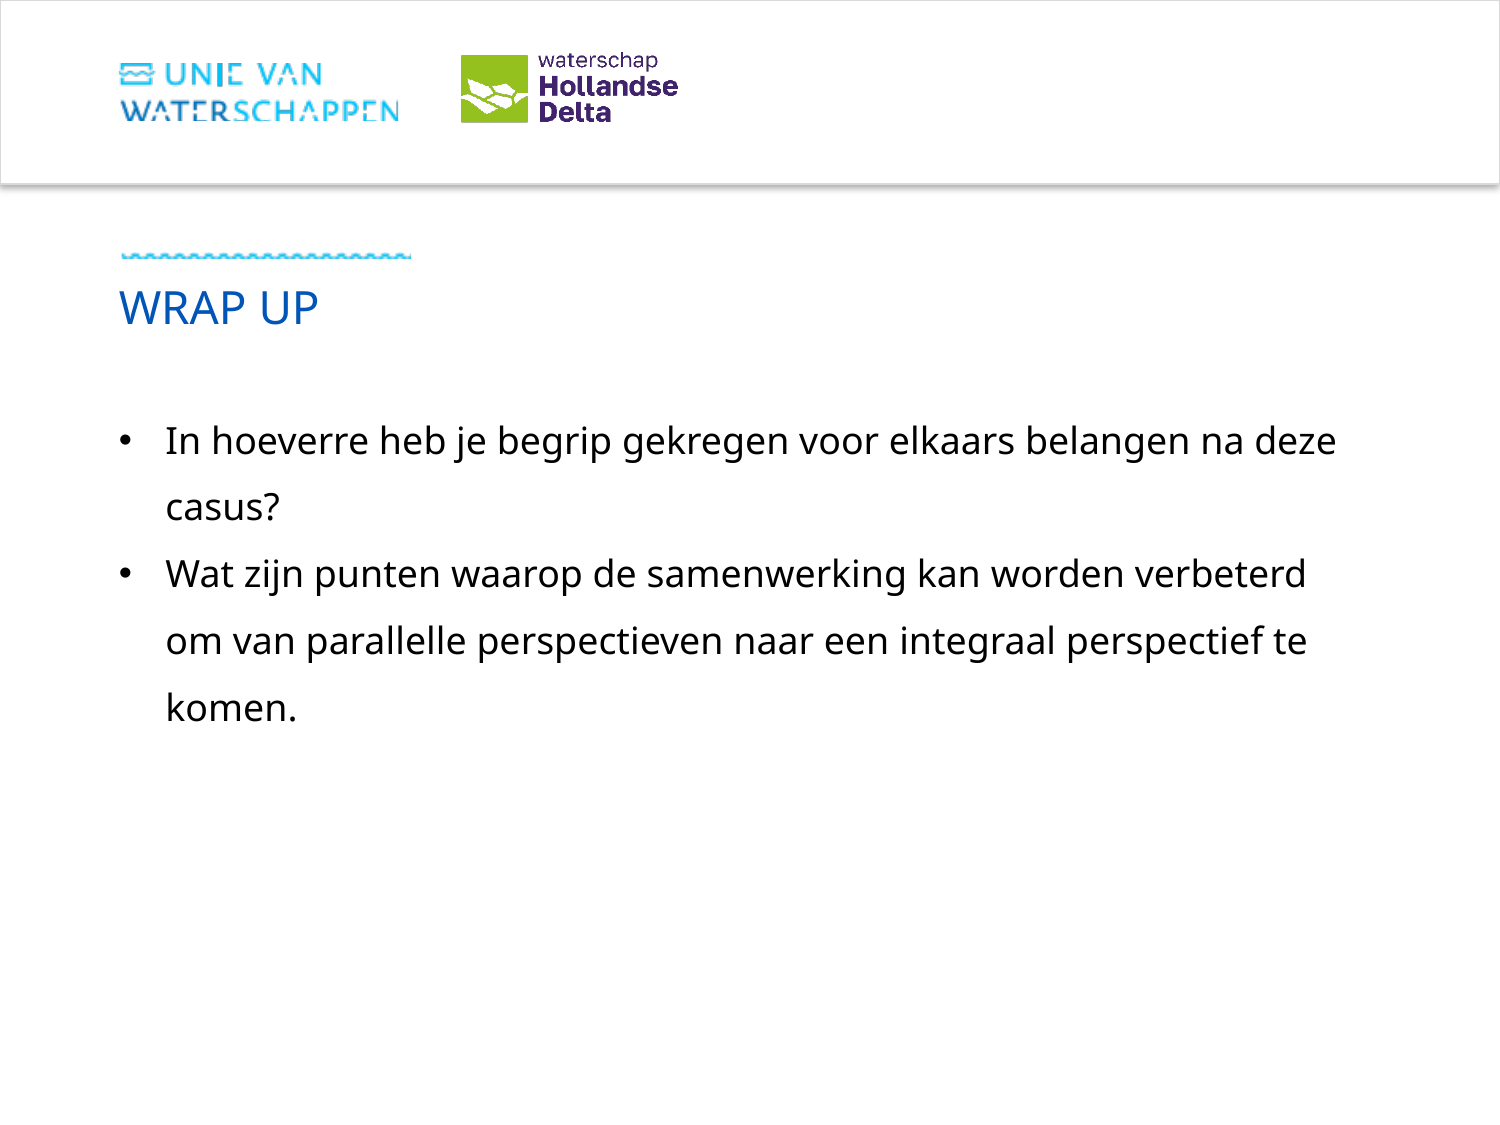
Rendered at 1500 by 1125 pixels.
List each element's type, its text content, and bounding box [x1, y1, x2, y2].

title Wrap up [118, 287, 1377, 335]
list In hoeverre heb je begrip gekregen voor elkaars belangen na deze casus? Wat zijn punten waarop de samenwerking kan worden verbeterd om van parallelle perspectieven naar een integraal perspectief te komen. [118, 387, 1377, 725]
picture [433, 19, 705, 155]
